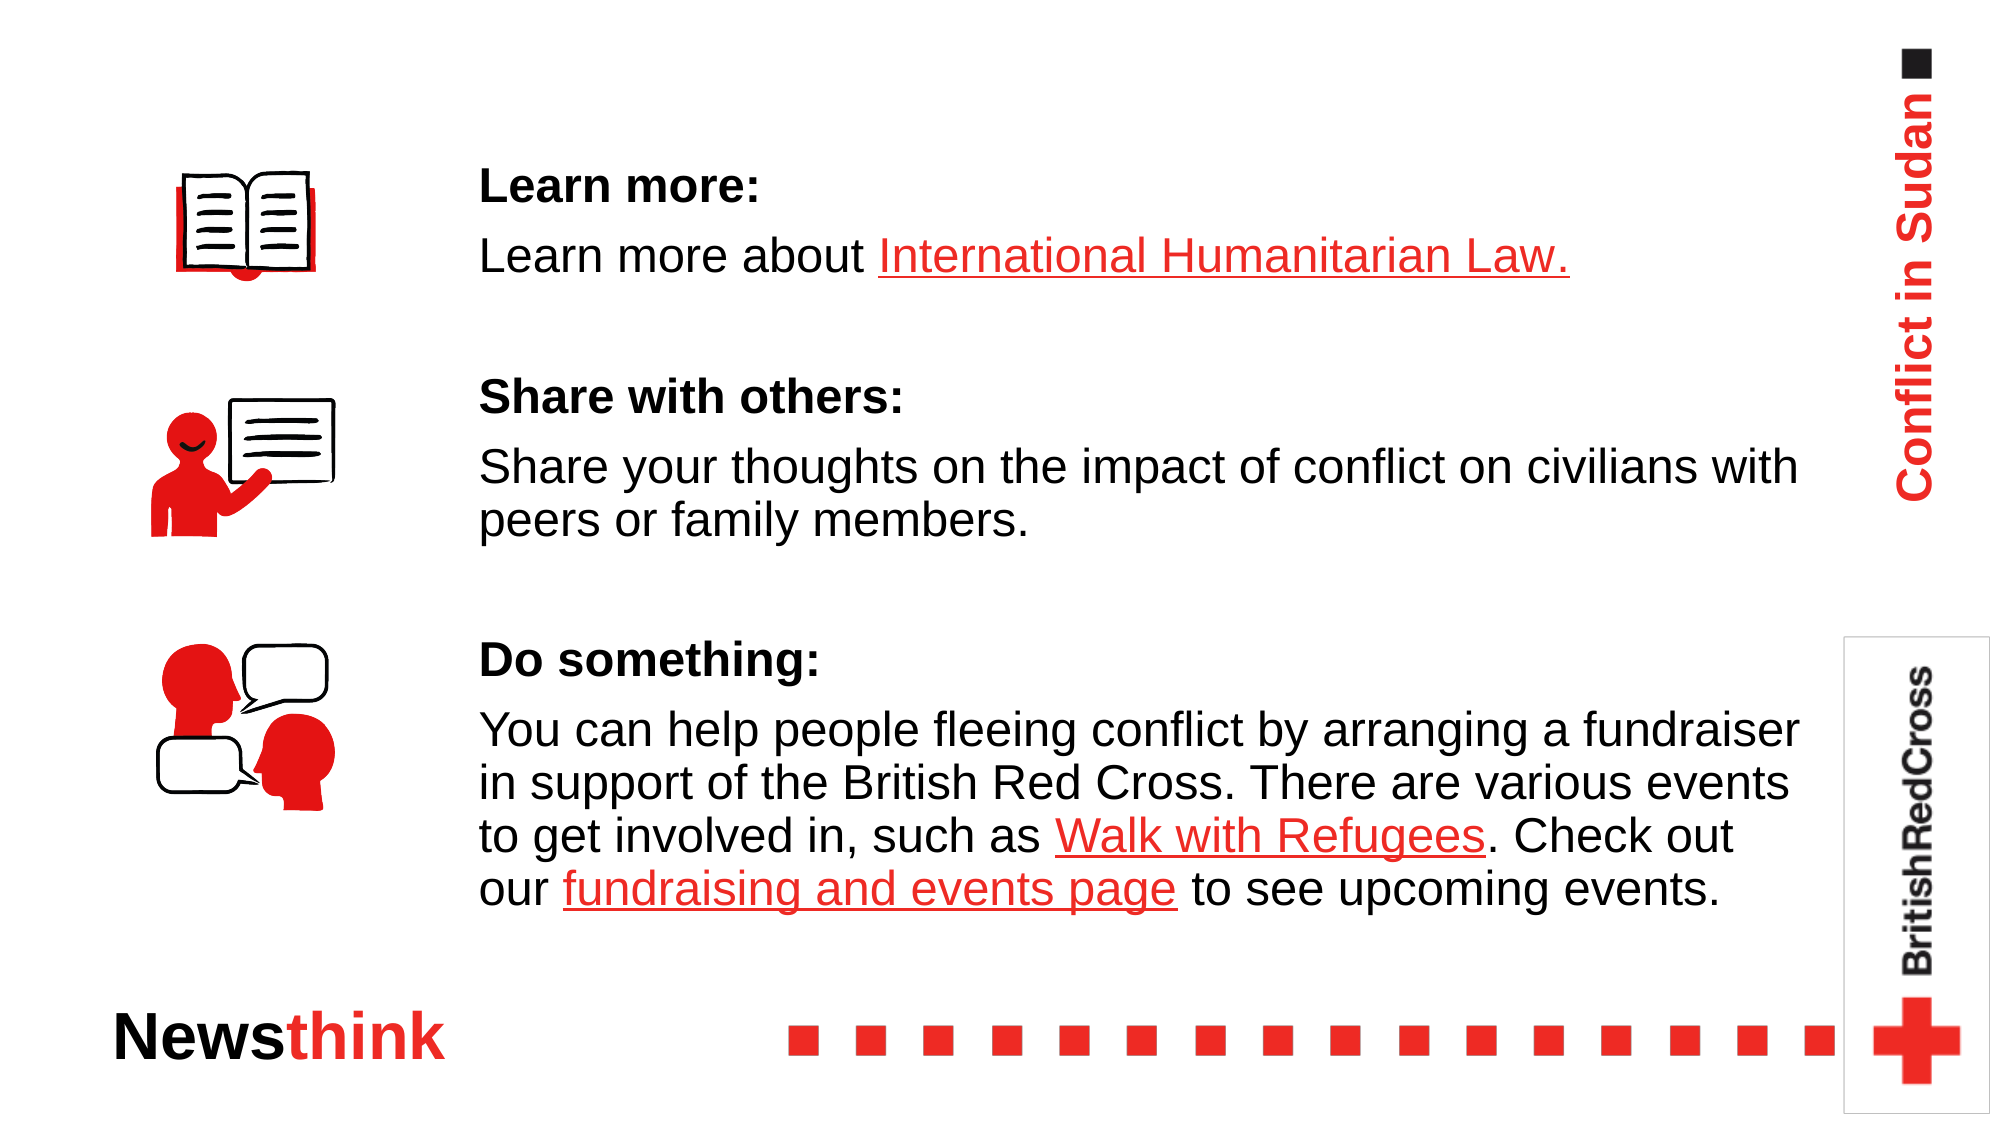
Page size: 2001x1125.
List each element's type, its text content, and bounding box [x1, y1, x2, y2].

picture [137, 360, 347, 570]
picture [137, 620, 347, 830]
picture [137, 116, 347, 326]
text_box Learn more: Learn more about International Humanitarian Law. Share with others: Share your thoughts on the impact of conflict on civilians with peers or family members. Do something: You can help people fleeing conflict by arranging a fundraiser in support of the British Red Cross. There are various events to get involved in, such as Walk with Refugees. Check out our fundraising and events page to see upcoming events. [463, 152, 1831, 976]
text_box Conflict in Sudan [1873, 61, 1949, 518]
text_box Newsthink [97, 985, 779, 1081]
